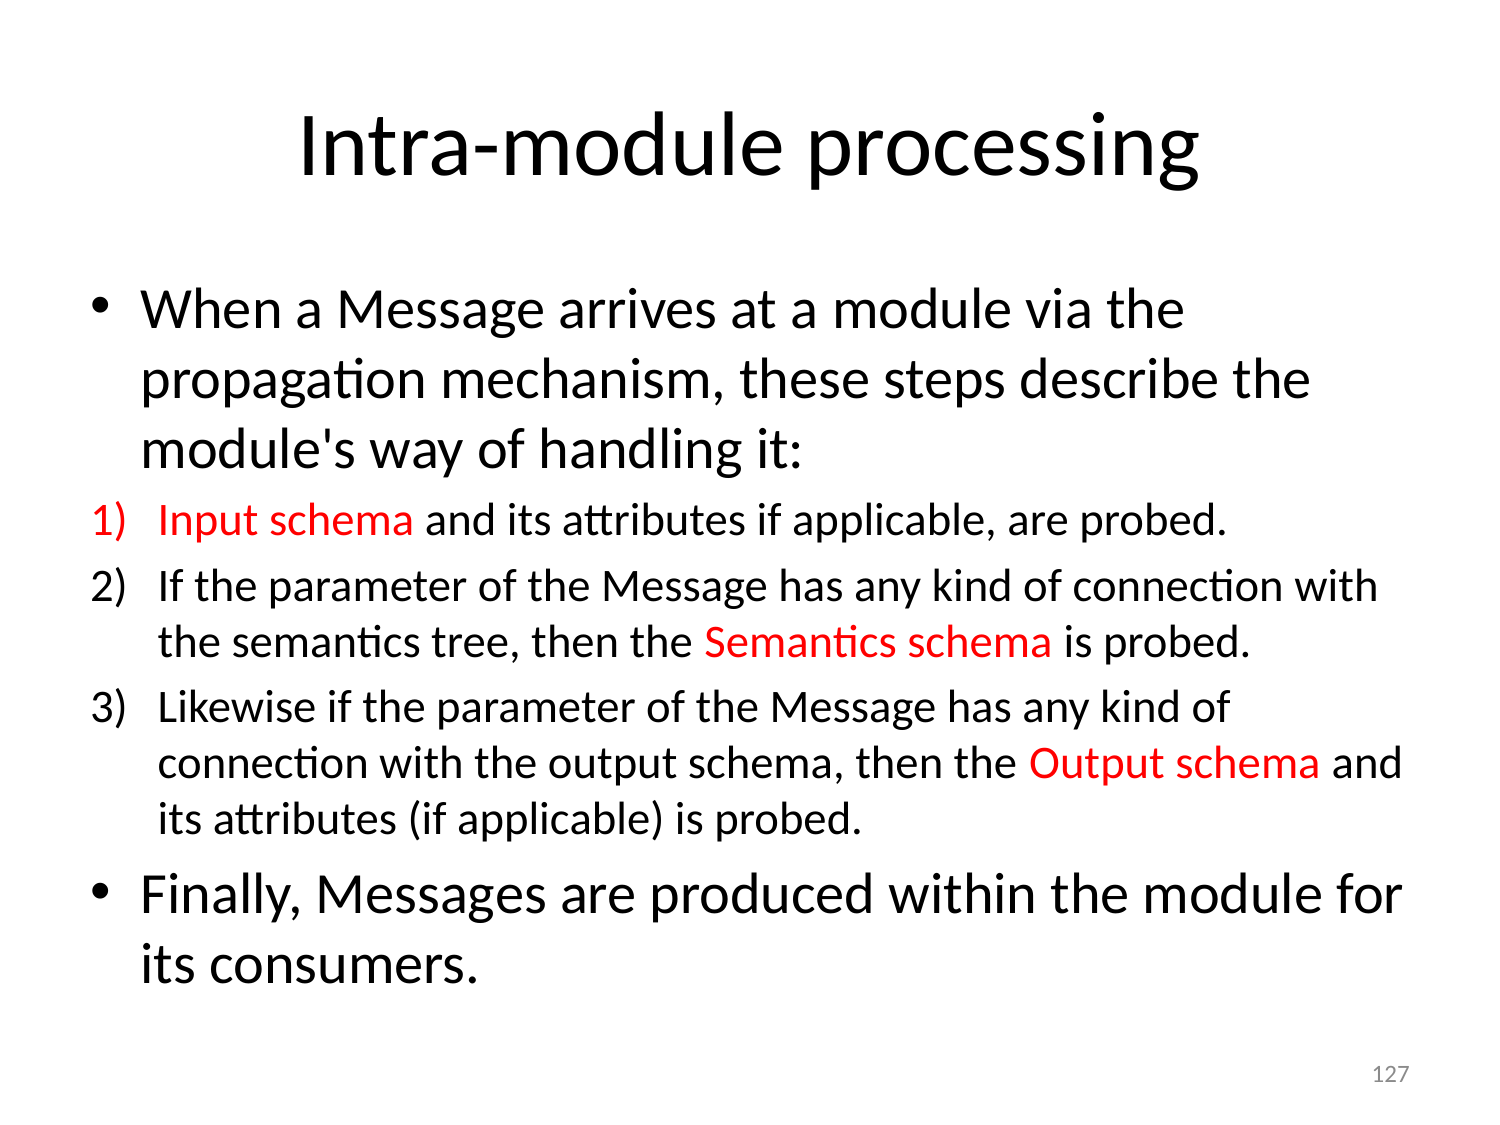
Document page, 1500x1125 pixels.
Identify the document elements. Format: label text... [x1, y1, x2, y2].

slide_number 127 [1074, 1042, 1425, 1103]
list When a Message arrives at a module via the propagation mechanism, these steps describe the module's way of handling it: Input schema and its attributes if applicable, are probed. If the parameter of the Message has any kind of connection with the semantics tree, then the Semantics schema is probed. Likewise if the parameter of the Message has any kind of connection with the output schema, then the Output schema and its attributes (if applicable) is probed. Finally, Messages are produced within the module for its consumers. [75, 262, 1425, 1005]
title Intra-module processing [75, 45, 1425, 233]
